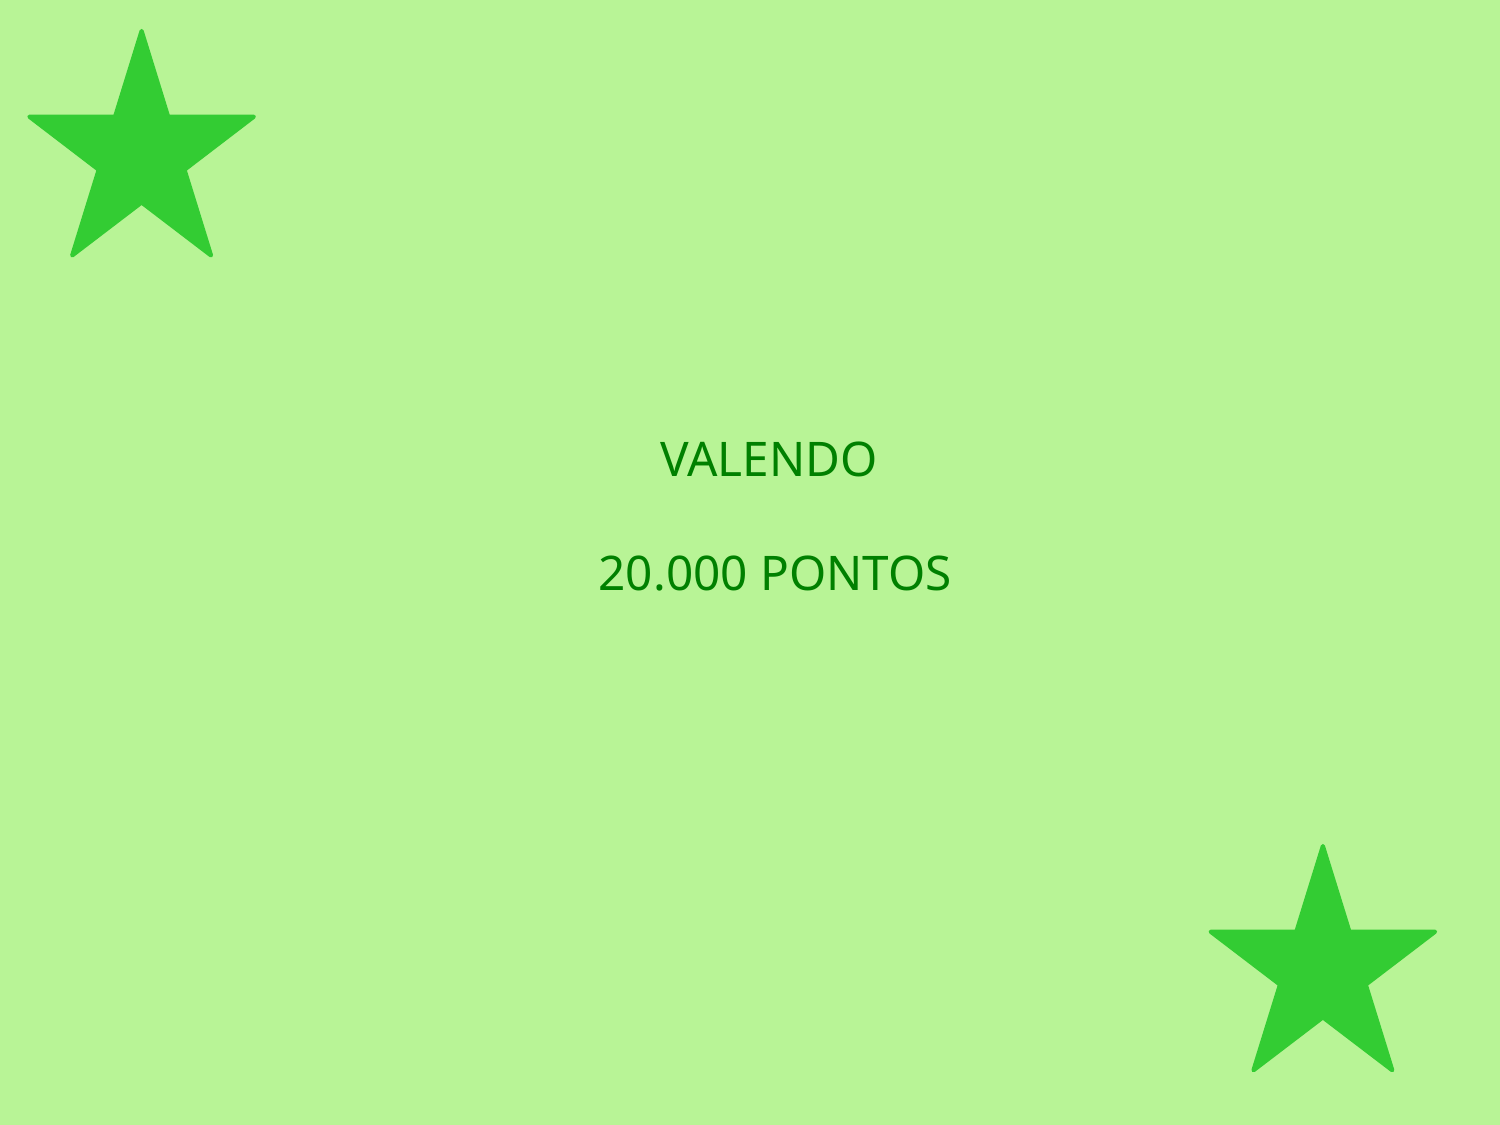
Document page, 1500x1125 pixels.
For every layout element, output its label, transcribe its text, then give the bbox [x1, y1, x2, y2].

title VALENDO 20.000 PONTOS [100, 420, 1451, 609]
text_box [27, 28, 256, 258]
text_box [1208, 843, 1438, 1072]
